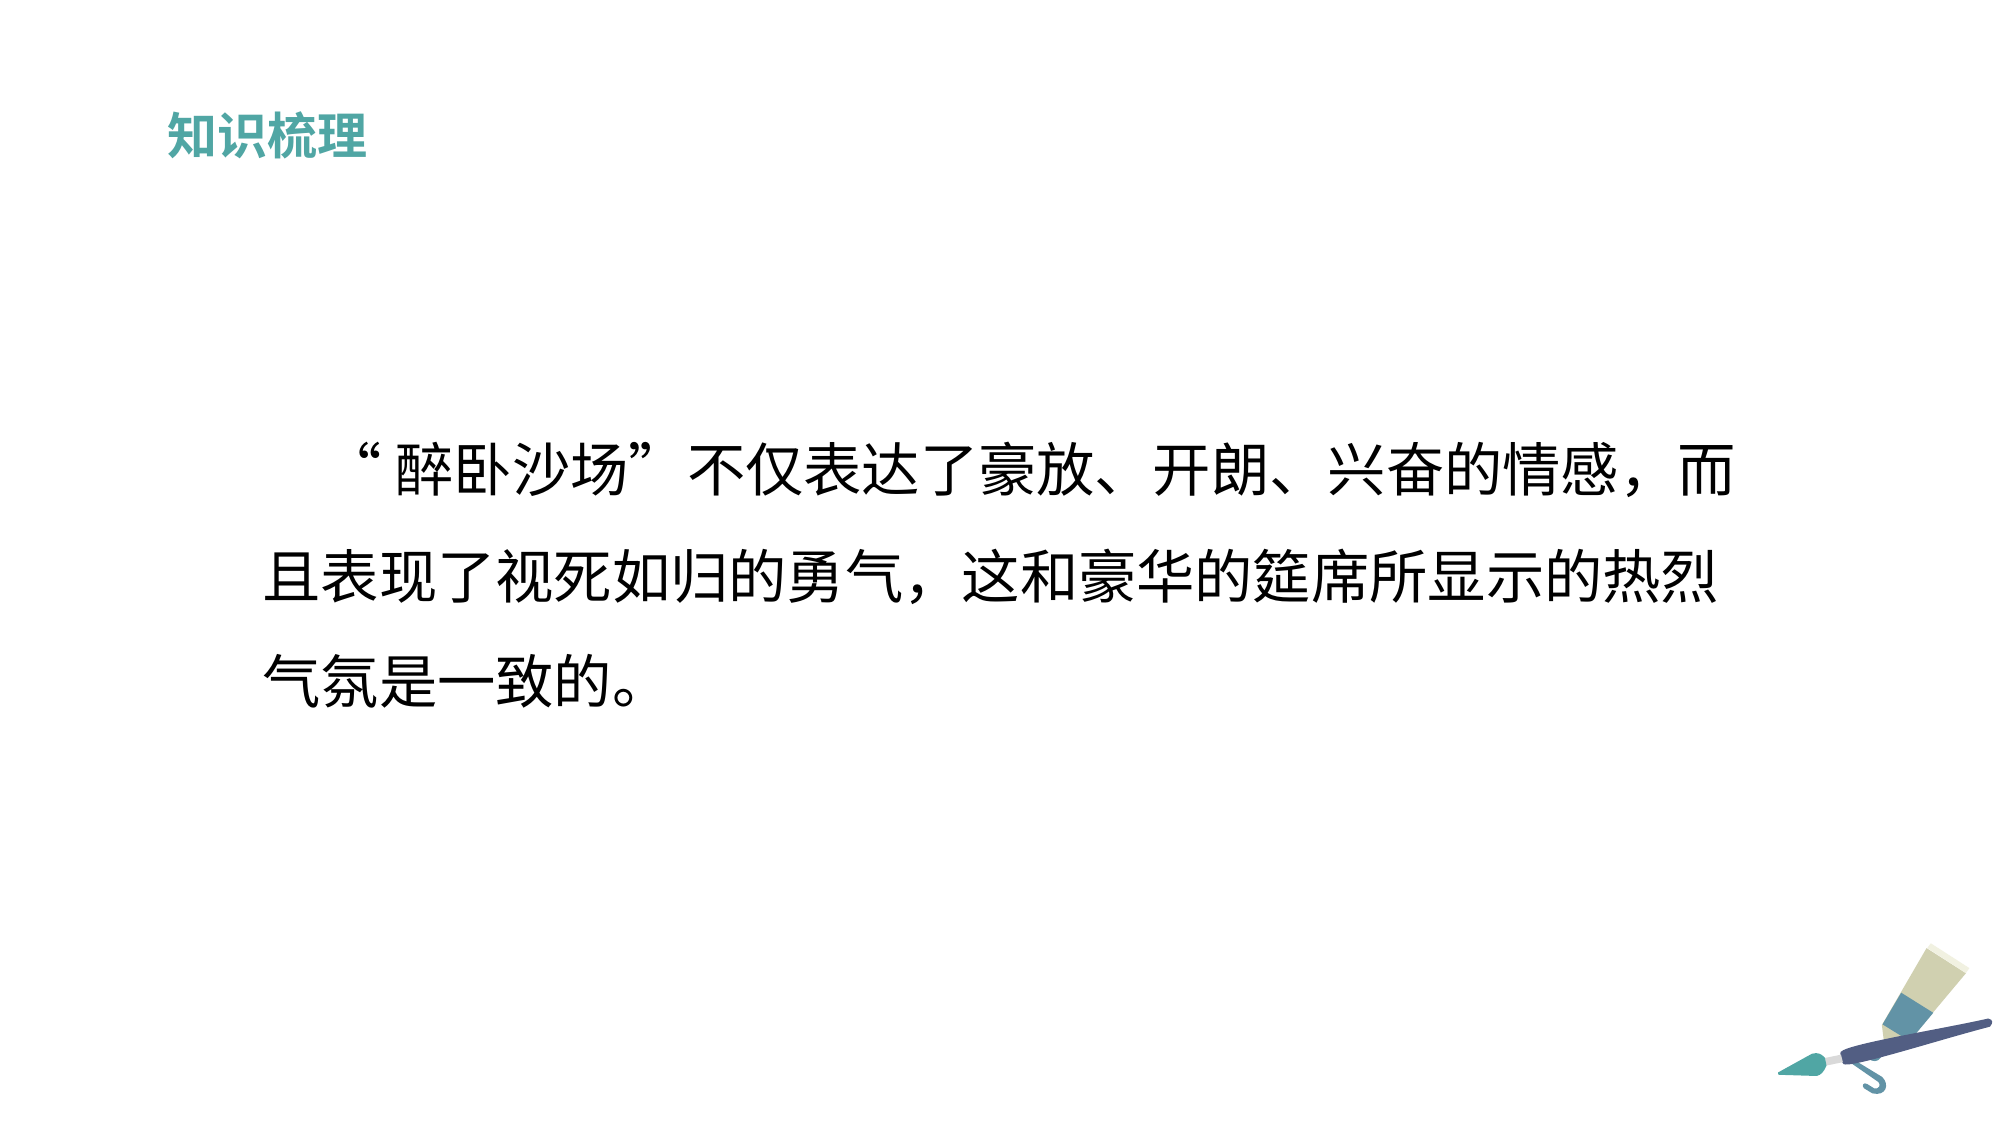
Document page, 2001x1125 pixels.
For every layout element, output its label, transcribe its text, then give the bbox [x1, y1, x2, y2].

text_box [1811, 945, 1974, 1125]
text_box “醉卧沙场”不仅表达了豪放、开朗、兴奋的情感，而且表现了视死如归的勇气，这和豪华的筵席所显示的热烈气氛是一致的。 [247, 370, 1766, 723]
text_box 知识梳理 [152, 97, 383, 172]
